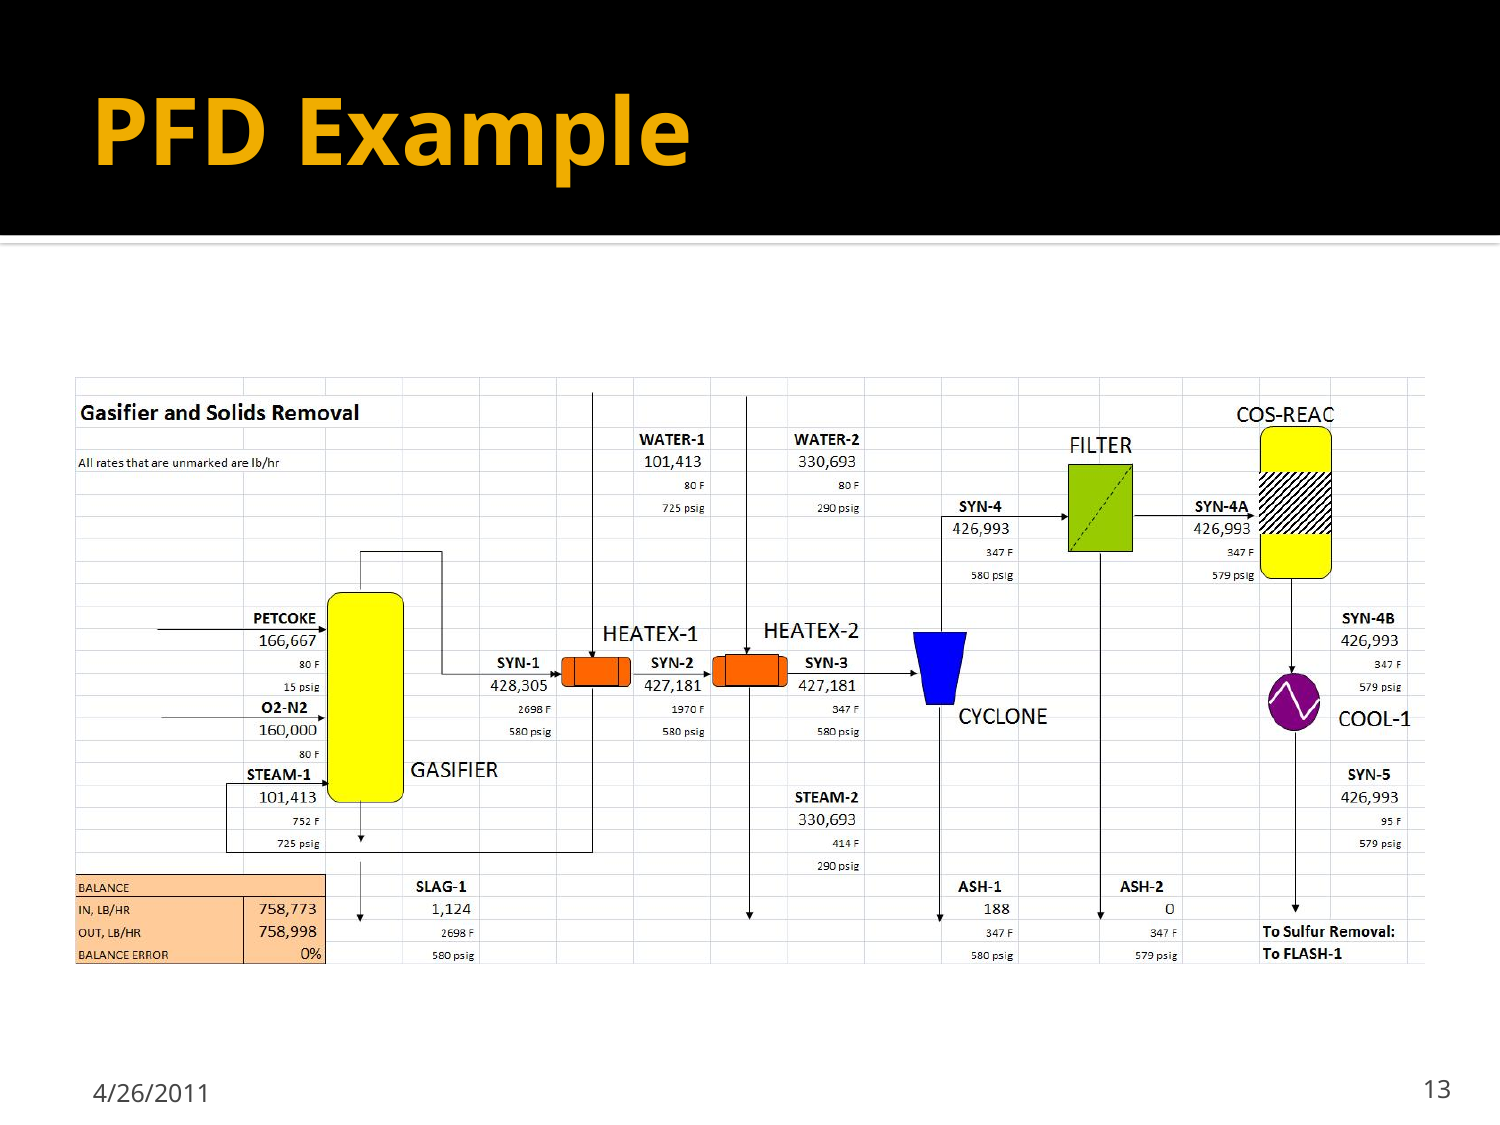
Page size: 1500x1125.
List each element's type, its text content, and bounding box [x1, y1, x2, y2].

slide_number 13 [1345, 1062, 1467, 1108]
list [74, 377, 1425, 964]
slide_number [75, 1062, 425, 1108]
title PFD Example [75, 25, 1425, 231]
